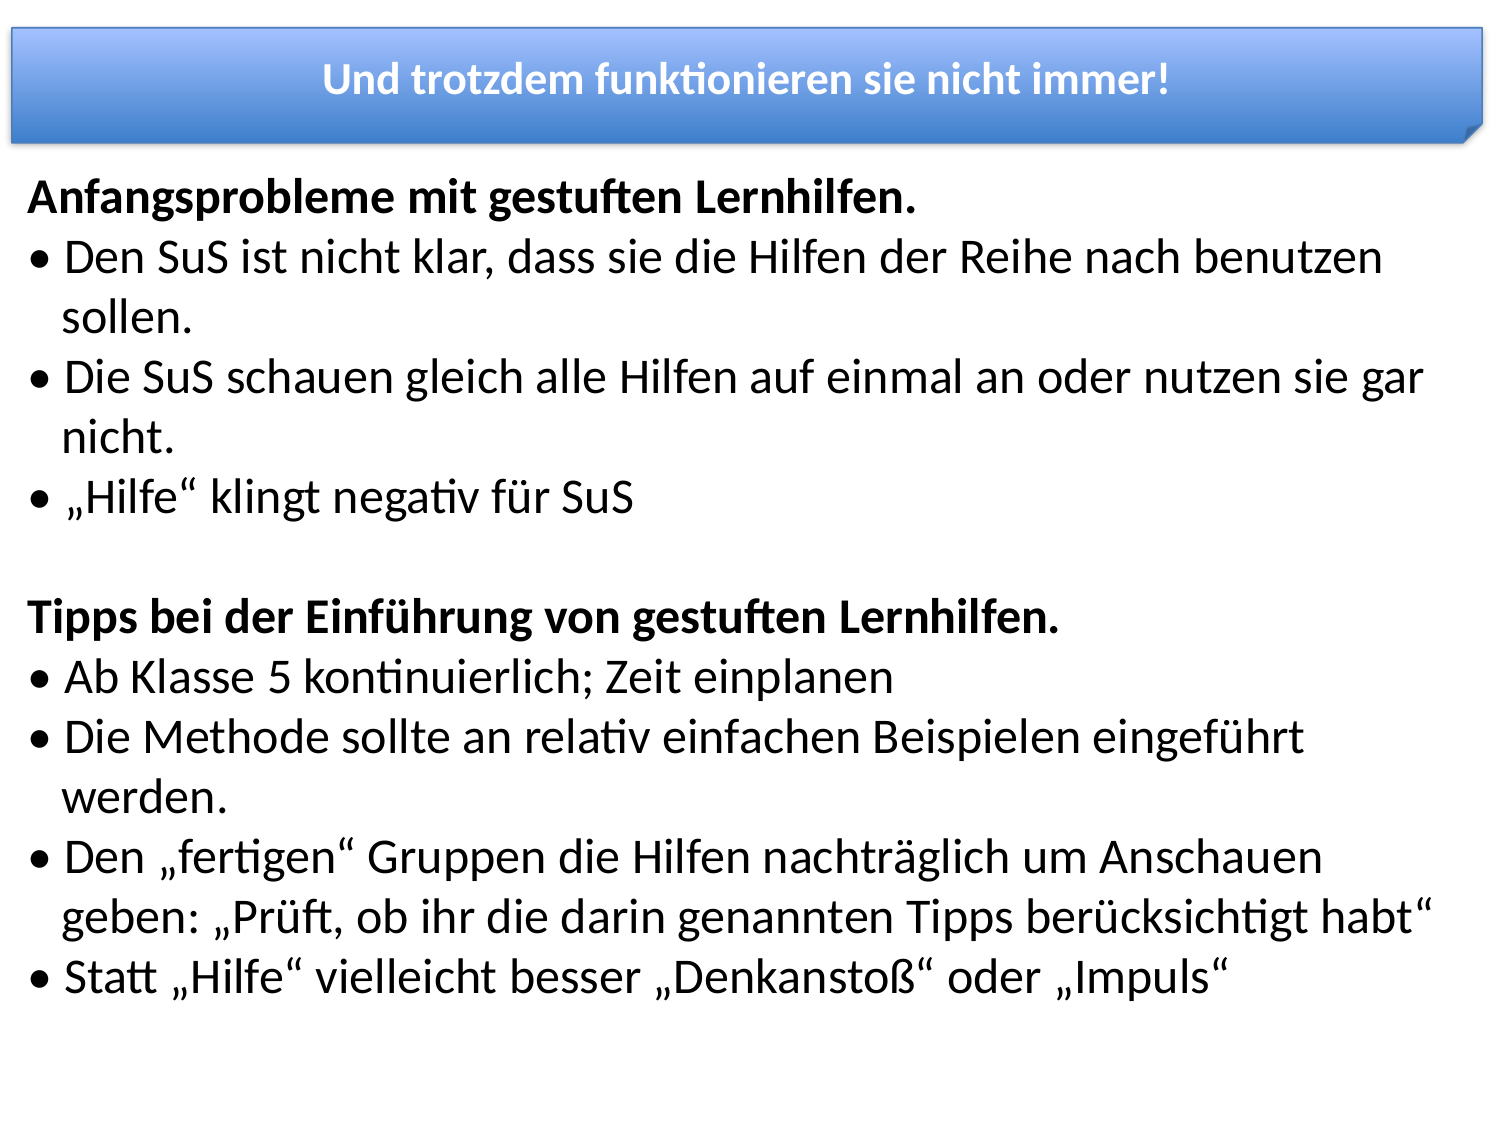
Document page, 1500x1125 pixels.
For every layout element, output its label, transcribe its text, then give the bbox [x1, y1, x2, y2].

text_box Und trotzdem funktionieren sie nicht immer! [11, 26, 1483, 144]
text_box Anfangsprobleme mit gestuften Lernhilfen. • Den SuS ist nicht klar, dass sie die Hilfen der Reihe nach benutzen sollen. • Die SuS schauen gleich alle Hilfen auf einmal an oder nutzen sie gar nicht. • „Hilfe“ klingt negativ für SuS Tipps bei der Einführung von gestuften Lernhilfen. • Ab Klasse 5 kontinuierlich; Zeit einplanen • Die Methode sollte an relativ einfachen Beispielen eingeführt werden. • Den „fertigen“ Gruppen die Hilfen nachträglich um Anschauen geben: „Prüft, ob ihr die darin genannten Tipps berücksichtigt habt“ • Statt „Hilfe“ vielleicht besser „Denkanstoß“ oder „Impuls“ [13, 156, 1484, 1011]
